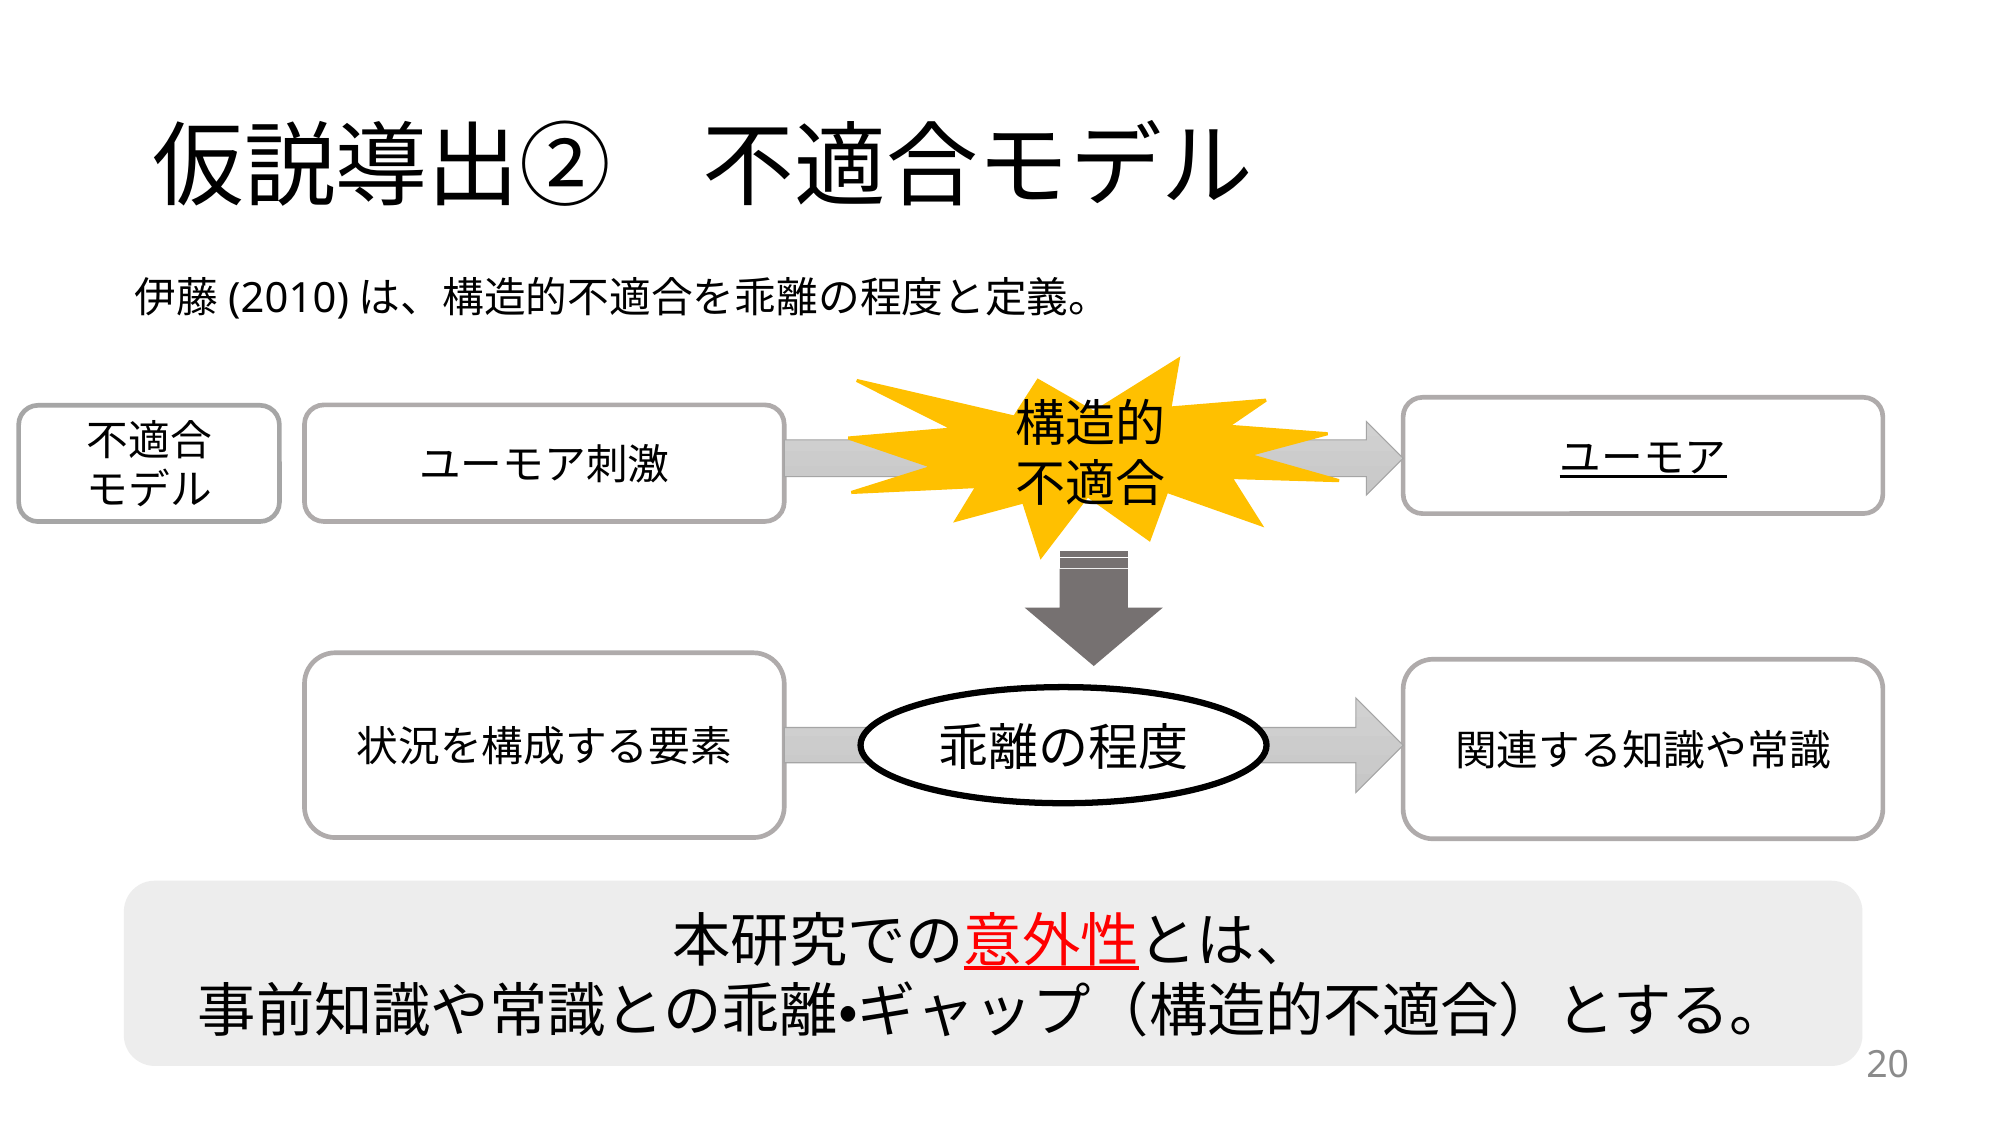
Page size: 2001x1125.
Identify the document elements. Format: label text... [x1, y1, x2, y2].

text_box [304, 359, 1883, 557]
title 仮説導出② 不適合モデル [137, 59, 1863, 278]
text_box 本研究での意外性とは、 事前知識や常識との乖離・ギャップ（構造的不適合）とする。 [122, 879, 1865, 1068]
text_box [1024, 558, 1163, 652]
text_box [304, 652, 1883, 839]
slide_number 20 [1474, 1035, 1925, 1096]
text_box 伊藤(2010)は、構造的不適合を乖離の程度と定義。 [0, 244, 1247, 353]
text_box 不適合 モデル [17, 404, 281, 523]
